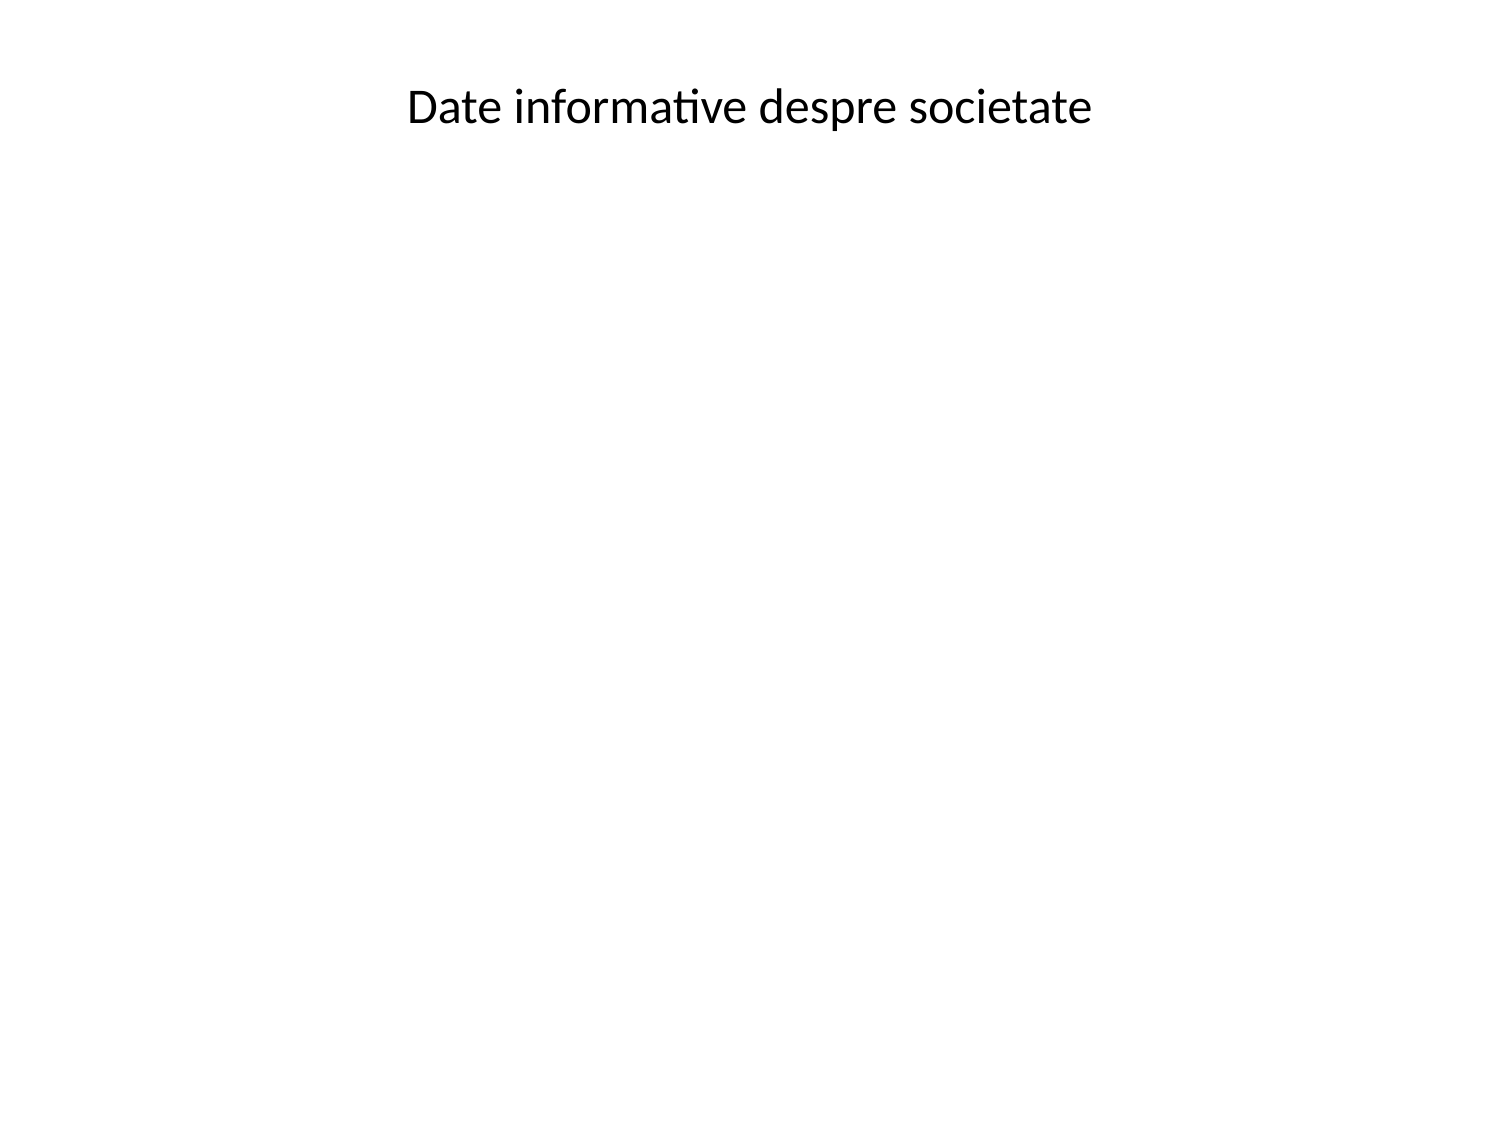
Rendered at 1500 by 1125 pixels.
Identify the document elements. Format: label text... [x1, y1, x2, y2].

title Date informative despre societate [75, 45, 1425, 163]
